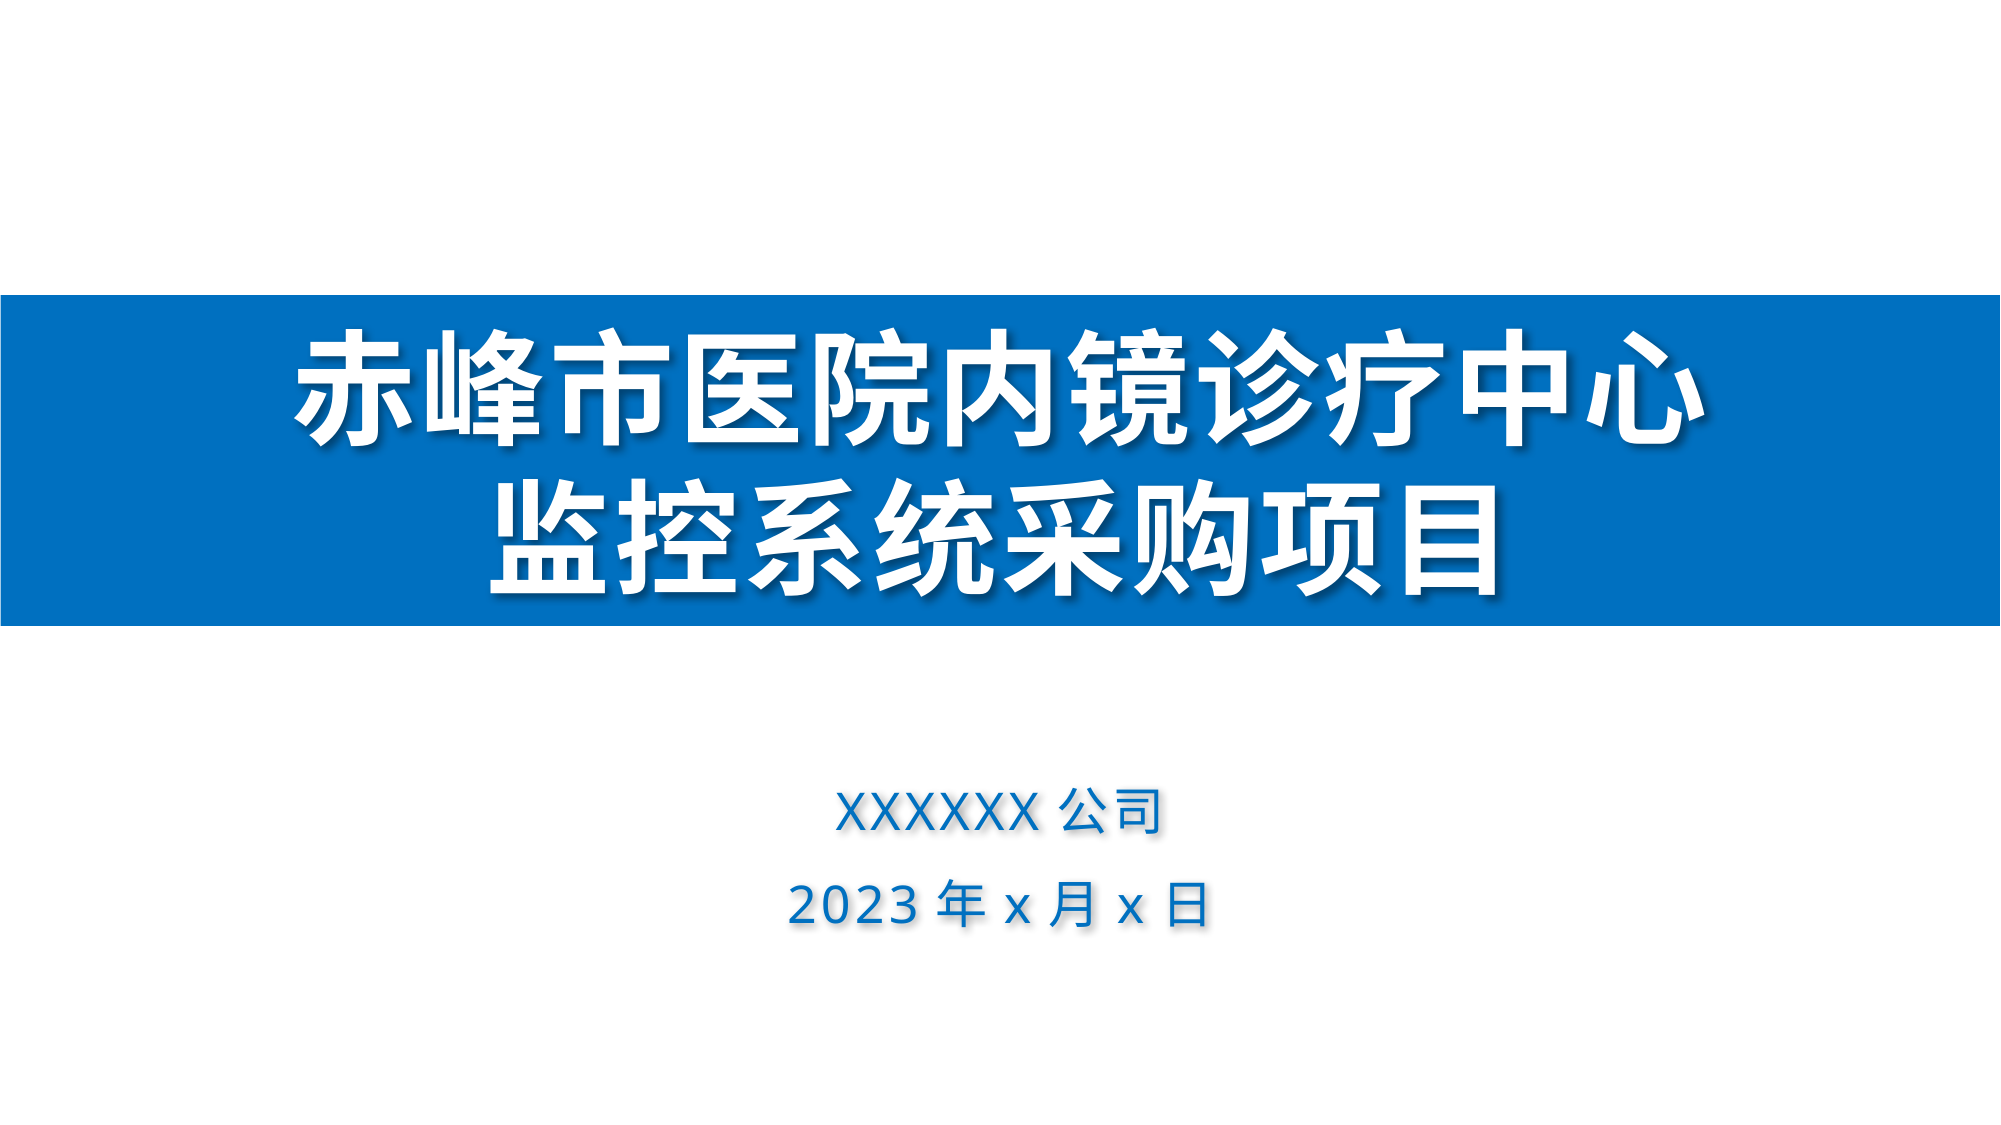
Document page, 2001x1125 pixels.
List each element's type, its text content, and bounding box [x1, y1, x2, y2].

text_box [0, 295, 2000, 626]
text_box 赤峰市医院内镜诊疗中心 监控系统采购项目 [32, 303, 1967, 618]
text_box XXXXXX公司 2023年x月x日 [503, 739, 1496, 942]
